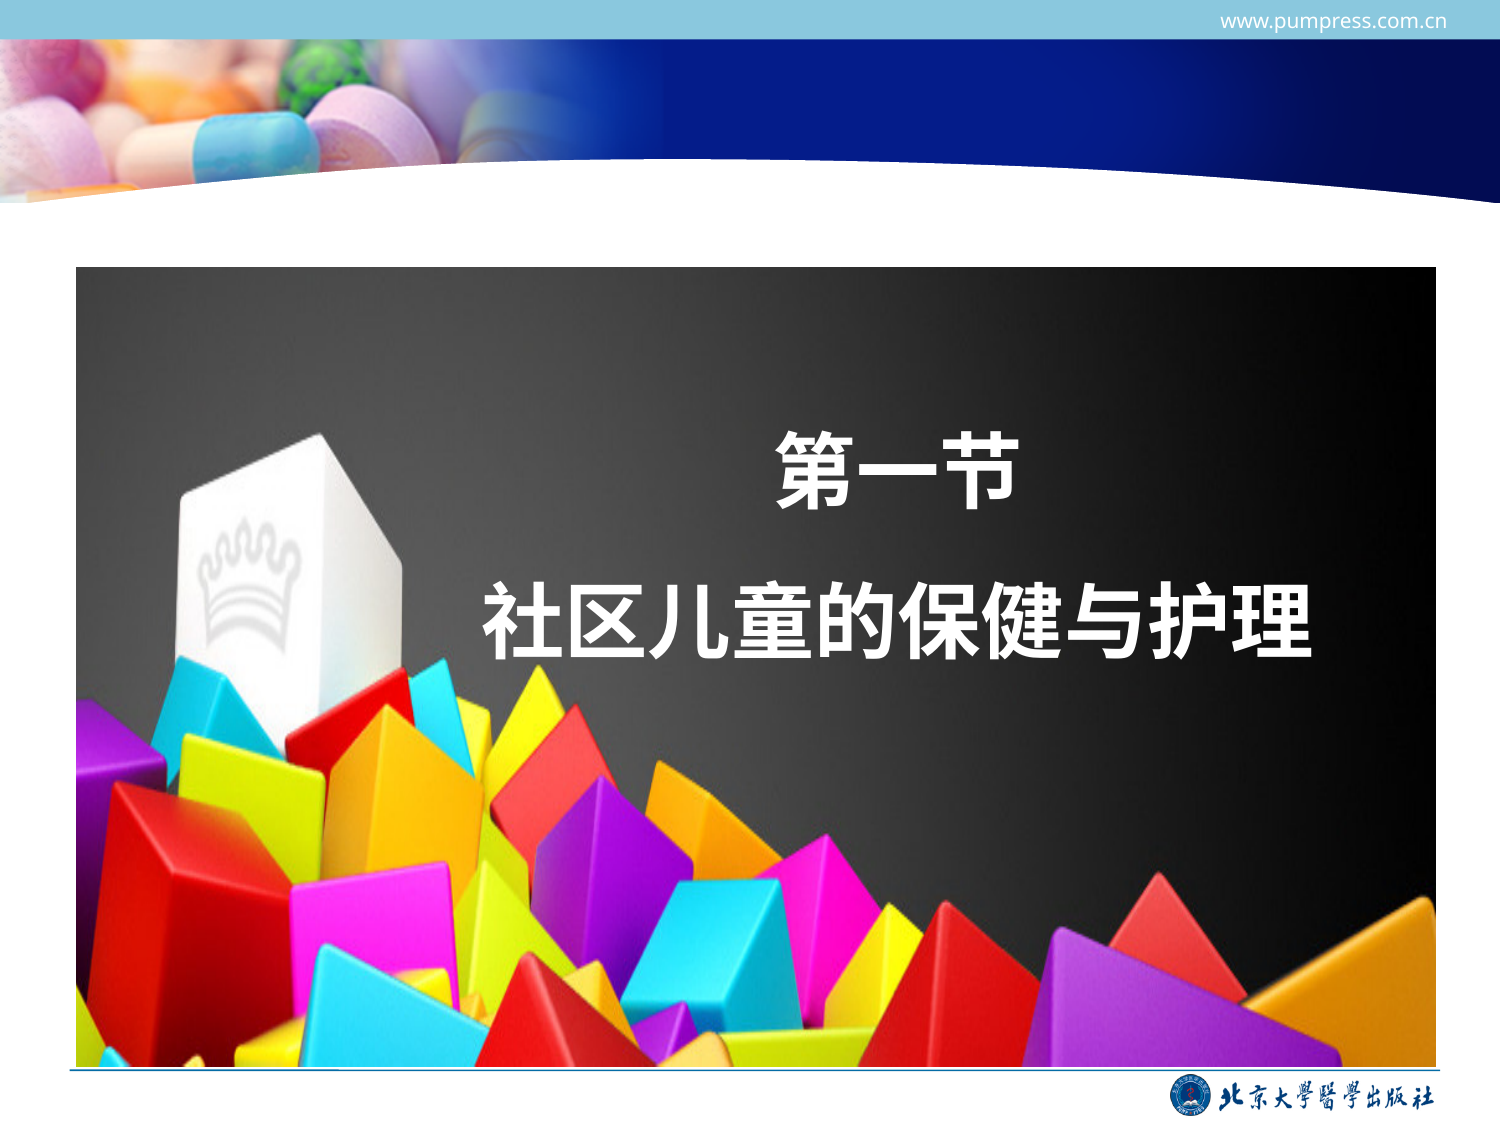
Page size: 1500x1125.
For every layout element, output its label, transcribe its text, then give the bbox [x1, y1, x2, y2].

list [76, 266, 1436, 1067]
picture [1170, 1074, 1436, 1118]
picture [0, 40, 1500, 203]
slide_number www.pumpress.com.cn [1024, 0, 1463, 38]
